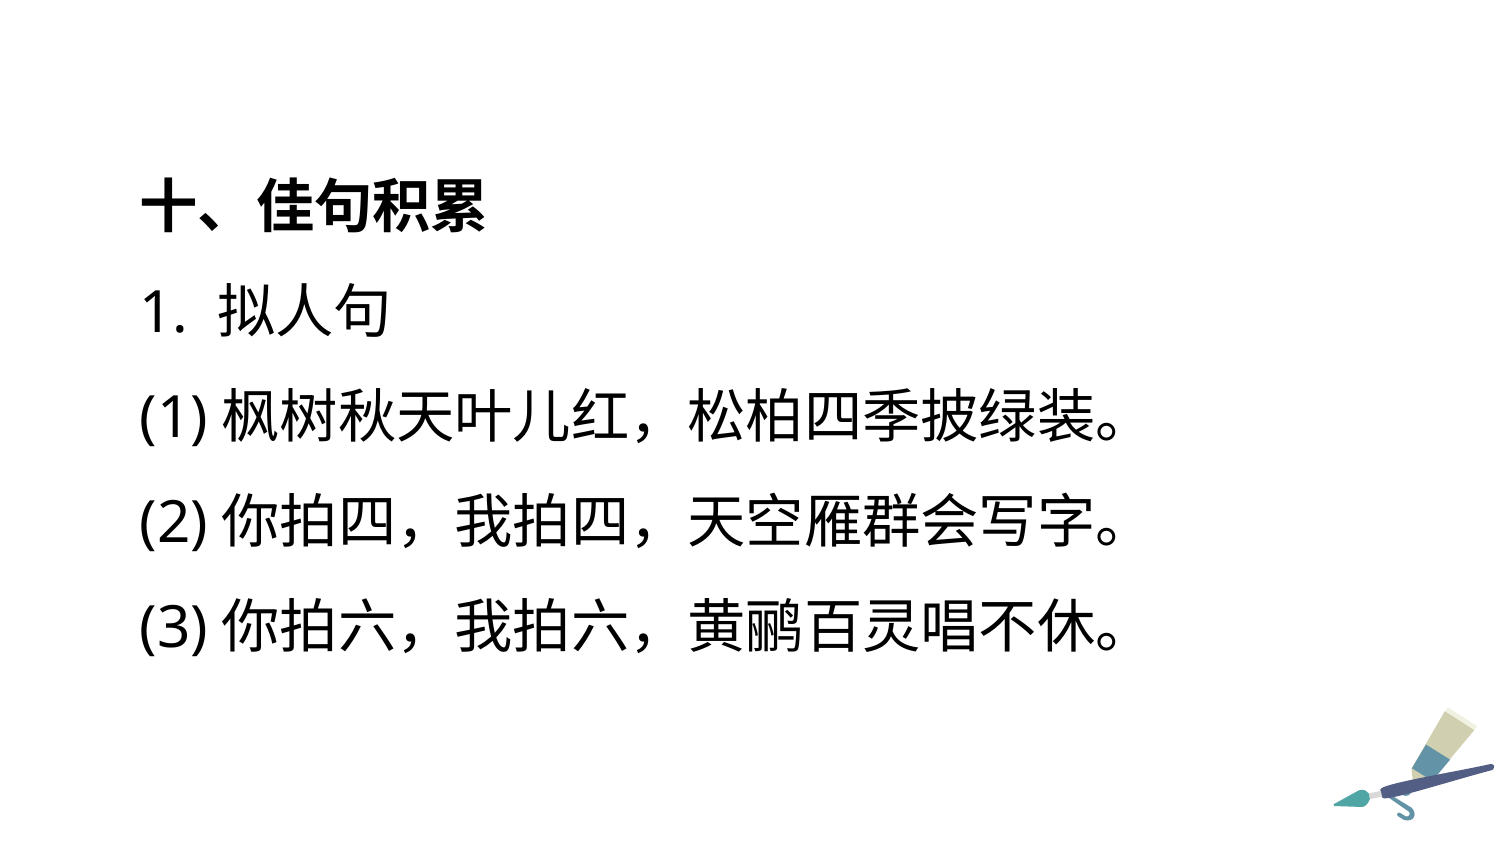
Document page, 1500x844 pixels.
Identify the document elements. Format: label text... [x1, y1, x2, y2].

text_box 十、佳句积累 1. 拟人句 (1)枫树秋天叶儿红，松柏四季披绿装。 (2)你拍四，我拍四，天空雁群会写字。 (3)你拍六，我拍六，黄鹂百灵唱不休。 [124, 126, 1404, 667]
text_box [1358, 708, 1481, 844]
